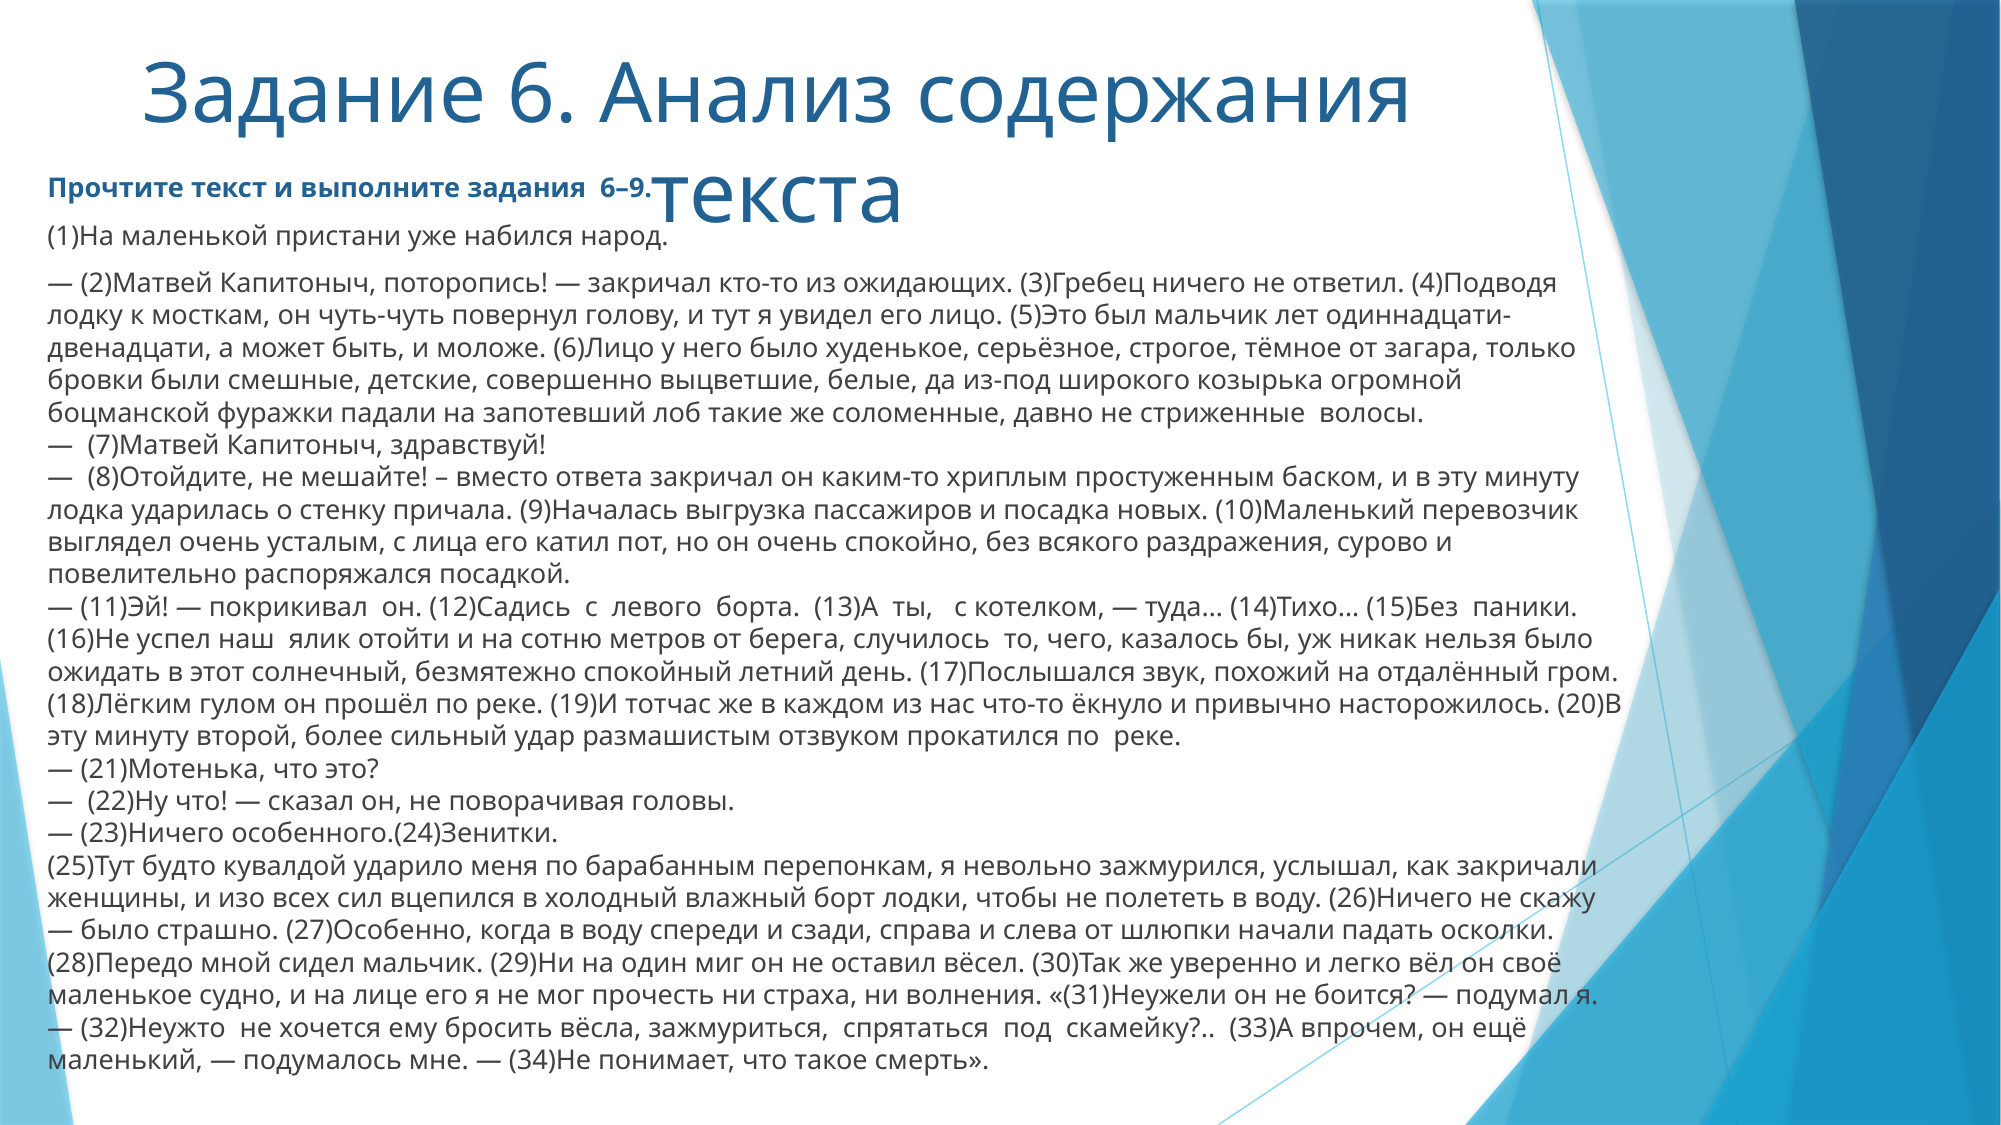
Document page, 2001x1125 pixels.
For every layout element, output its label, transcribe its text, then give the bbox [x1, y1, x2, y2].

list Прочтите текст и выполните задания 6–9. (1)На маленькой пристани уже набился народ. — (2)Матвей Капитоныч, поторопись! — закричал кто-то из ожидающих. (3)Гребец ничего не ответил. (4)Подводя лодку к мосткам, он чуть-чуть повернул голову, и тут я увидел его лицо. (5)Это был мальчик лет одиннадцати-двенадцати, а может быть, и моложе. (6)Лицо у него было худенькое, серьёзное, строгое, тёмное от загара, только бровки были смешные, детские, совершенно выцветшие, белые, да из-под широкого козырька огромной боцманской фуражки падали на запотевший лоб такие же соломенные, давно не стриженные волосы. — (7)Матвей Капитоныч, здравствуй! — (8)Отойдите, не мешайте! – вместо ответа закричал он каким-то хриплым простуженным баском, и в эту минуту лодка ударилась о стенку причала. (9)Началась выгрузка пассажиров и посадка новых. (10)Маленький перевозчик выглядел очень усталым, с лица его катил пот, но он очень спокойно, без всякого раздражения, сурово и повелительно распоряжался посадкой. — (11)Эй! — покрикивал он. (12)Садись с левого борта. (13)А ты, с котелком, — туда… (14)Тихо… (15)Без паники. (16)Не успел наш ялик отойти и на сотню метров от берега, случилось то, чего, казалось бы, уж никак нельзя было ожидать в этот солнечный, безмятежно спокойный летний день. (17)Послышался звук, похожий на отдалённый гром. (18)Лёгким гулом он прошёл по реке. (19)И тотчас же в каждом из нас что-то ёкнуло и привычно насторожилось. (20)В эту минуту второй, более сильный удар размашистым отзвуком прокатился по реке. — (21)Мотенька, что это? — (22)Ну что! — сказал он, не поворачивая головы. — (23)Ничего особенного.(24)Зенитки. (25)Тут будто кувалдой ударило меня по барабанным перепонкам, я невольно зажмурился, услышал, как закричали женщины, и изо всех сил вцепился в холодный влажный борт лодки, чтобы не полететь в воду. (26)Ничего не скажу — было страшно. (27)Особенно, когда в воду спереди и сзади, справа и слева от шлюпки начали падать осколки. (28)Передо мной сидел мальчик. (29)Ни на один миг он не оставил вёсел. (30)Так же уверенно и легко вёл он своё маленькое судно, и на лице его я не мог прочесть ни страха, ни волнения. «(31)Неужели он не боится? — подумал я. — (32)Неужто не хочется ему бросить вёсла, зажмуриться, спрятаться под скамейку?.. (33)А впрочем, он ещё маленький, — подумалось мне. — (34)Не понимает, что такое смерть». [32, 163, 1644, 1106]
text_box Задание 6. Анализ содержания текста [0, 31, 1556, 201]
